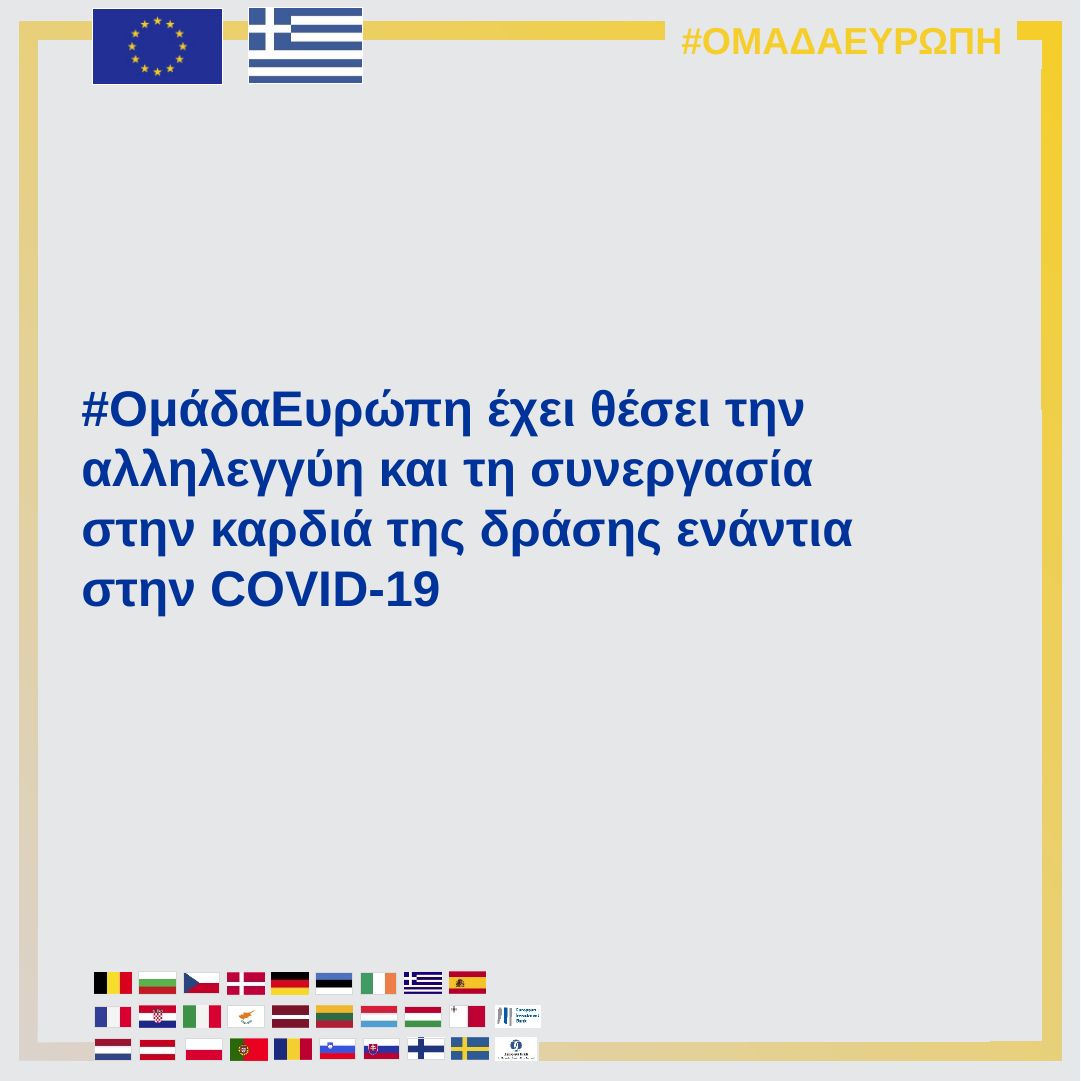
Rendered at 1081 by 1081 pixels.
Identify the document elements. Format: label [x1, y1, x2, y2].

picture [0, 0, 1081, 1081]
text_box [92, 8, 541, 1061]
